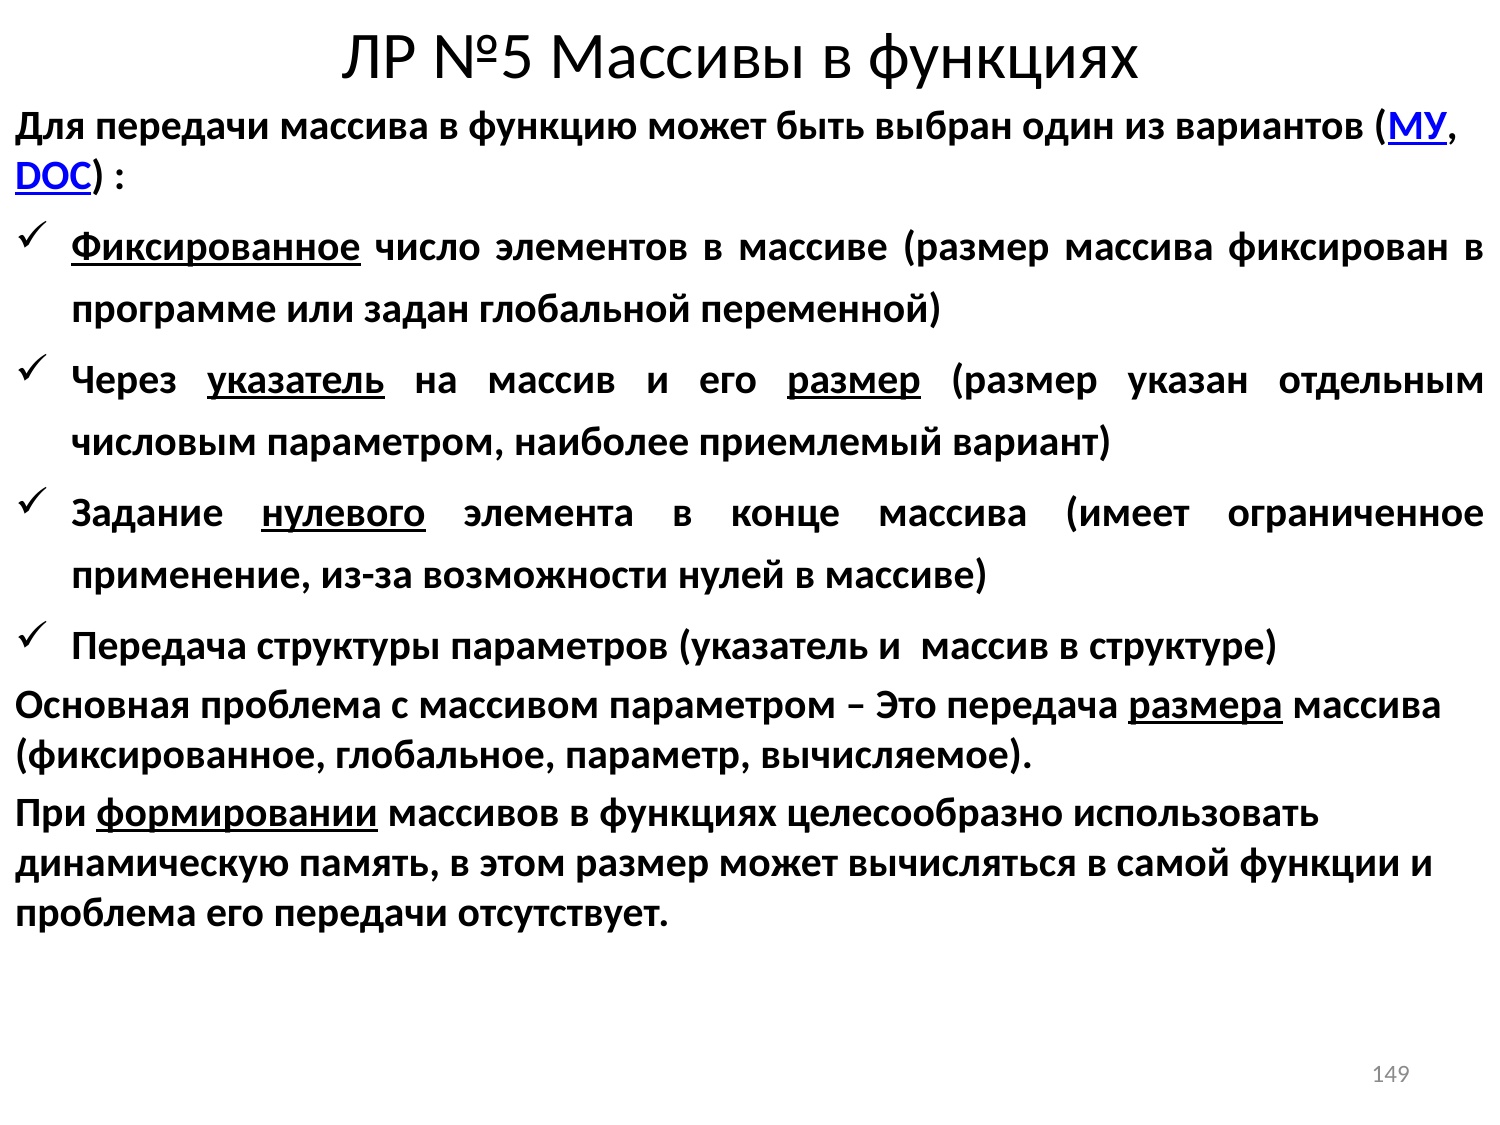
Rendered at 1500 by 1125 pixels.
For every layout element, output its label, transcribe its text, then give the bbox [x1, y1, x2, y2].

slide_number 149 [1074, 1042, 1425, 1103]
text_box Для передачи массива в функцию может быть выбран один из вариантов (МУ, DOC) : Фиксированное число элементов в массиве (размер массива фиксирован в программе или задан глобальной переменной) Через указатель на массив и его размер (размер указан отдельным числовым параметром, наиболее приемлемый вариант) Задание нулевого элемента в конце массива (имеет ограниченное применение, из-за возможности нулей в массиве) Передача структуры параметров (указатель и массив в структуре) Основная проблема с массивом параметром – Это передача размера массива (фиксированное, глобальное, параметр, вычисляемое). При формировании массивов в функциях целесообразно использовать динамическую память, в этом размер может вычисляться в самой функции и проблема его передачи отсутствует. [0, 89, 1500, 976]
title ЛР №5 Массивы в функциях [185, 0, 1297, 89]
